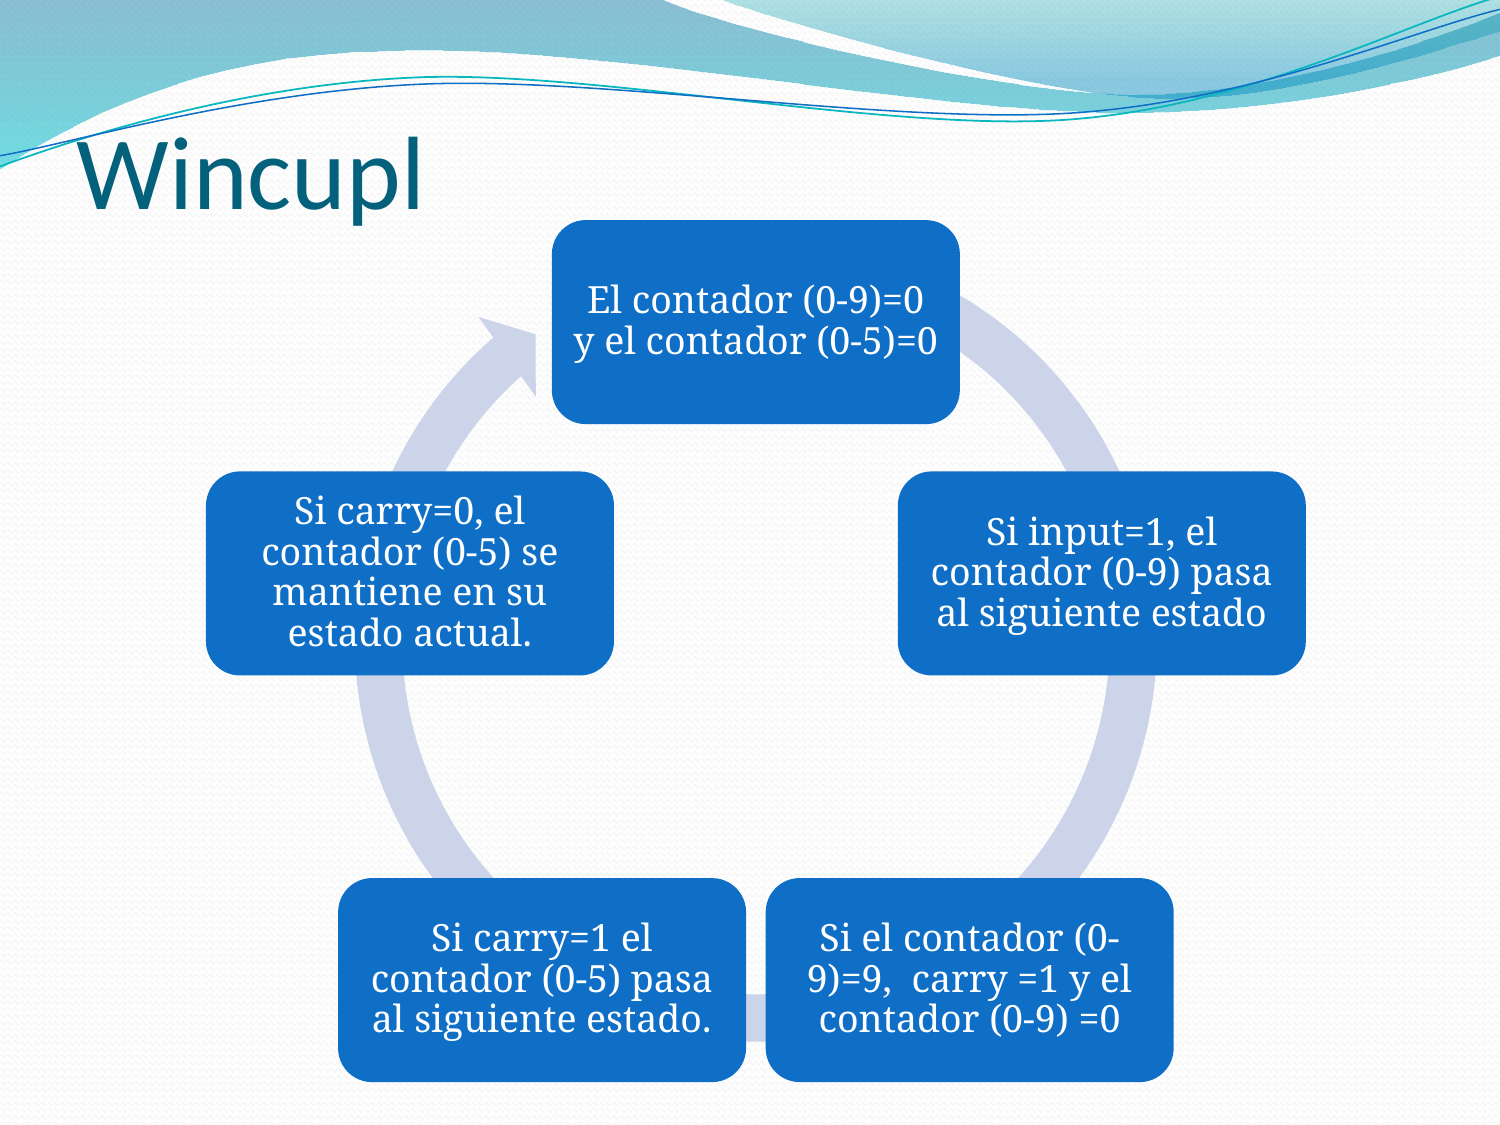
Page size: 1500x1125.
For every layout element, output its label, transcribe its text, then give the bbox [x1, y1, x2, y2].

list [0, 219, 1500, 1083]
title Wincupl [76, 42, 1427, 217]
